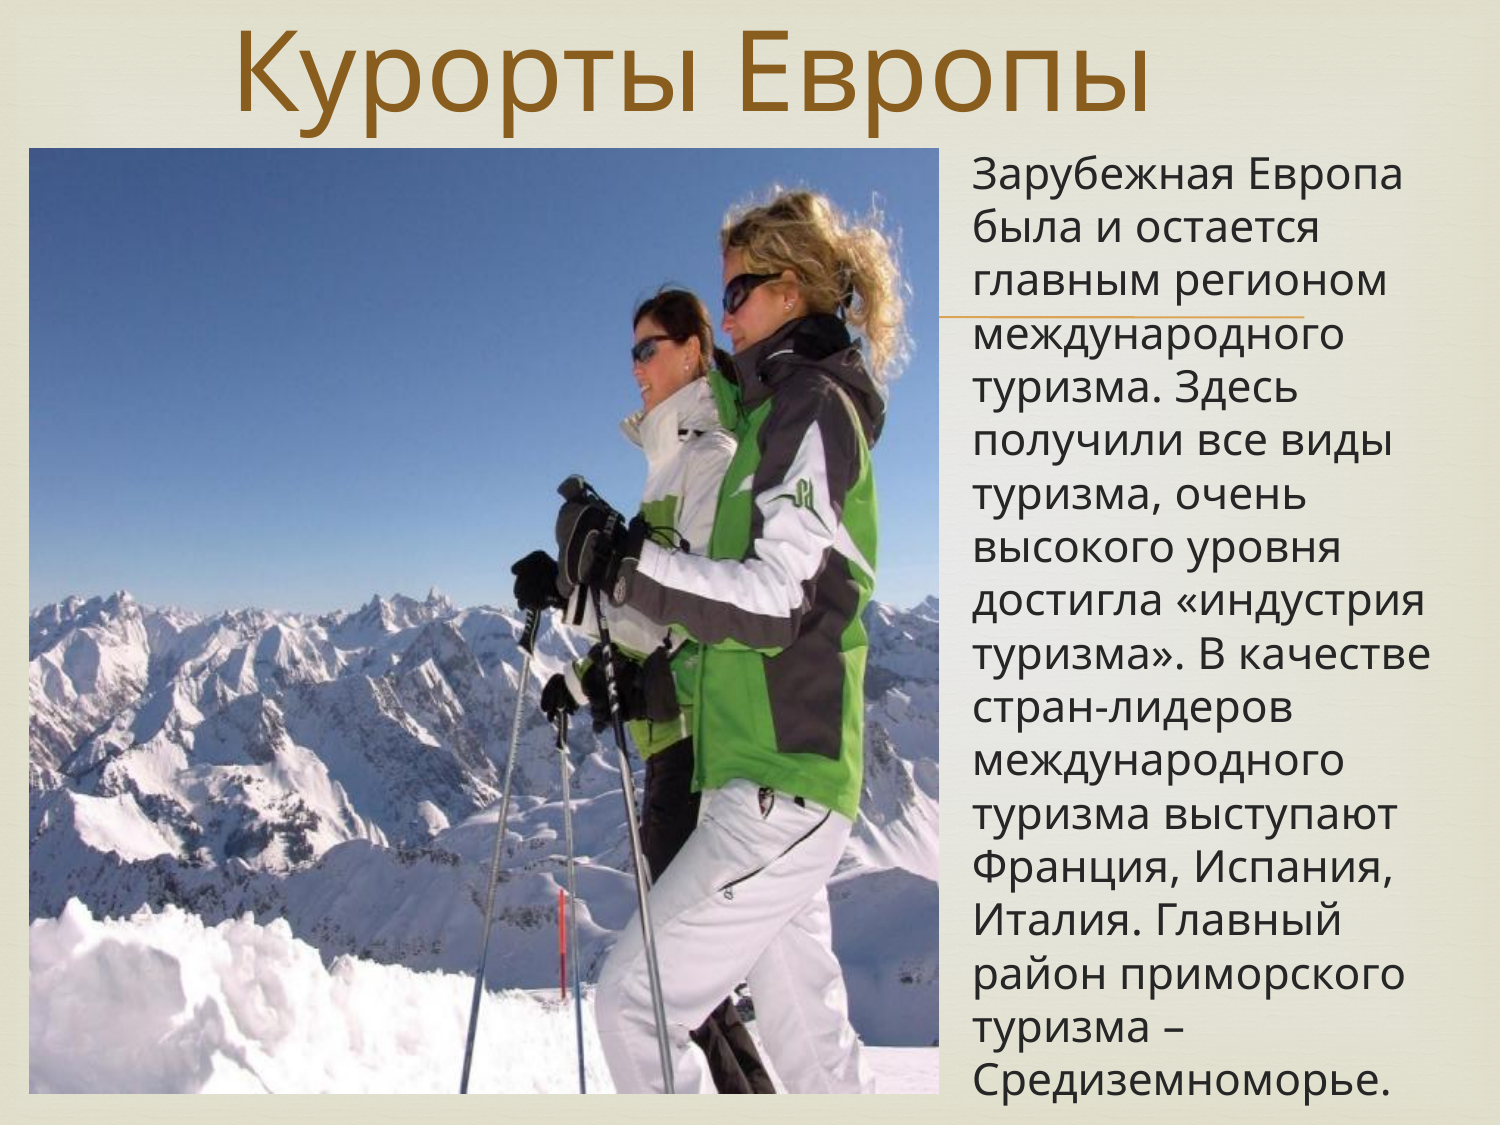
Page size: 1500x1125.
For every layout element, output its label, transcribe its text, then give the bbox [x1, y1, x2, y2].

picture [28, 148, 940, 1095]
list Зарубежная Европа была и остается главным регионом международного туризма. Здесь получили все виды туризма, очень высокого уровня достигла «индустрия туризма». В качестве стран-лидеров международного туризма выступают Франция, Испания, Италия. Главный район приморского туризма – Средиземноморье. [903, 137, 1471, 1125]
title Курорты Европы [0, 19, 1386, 114]
